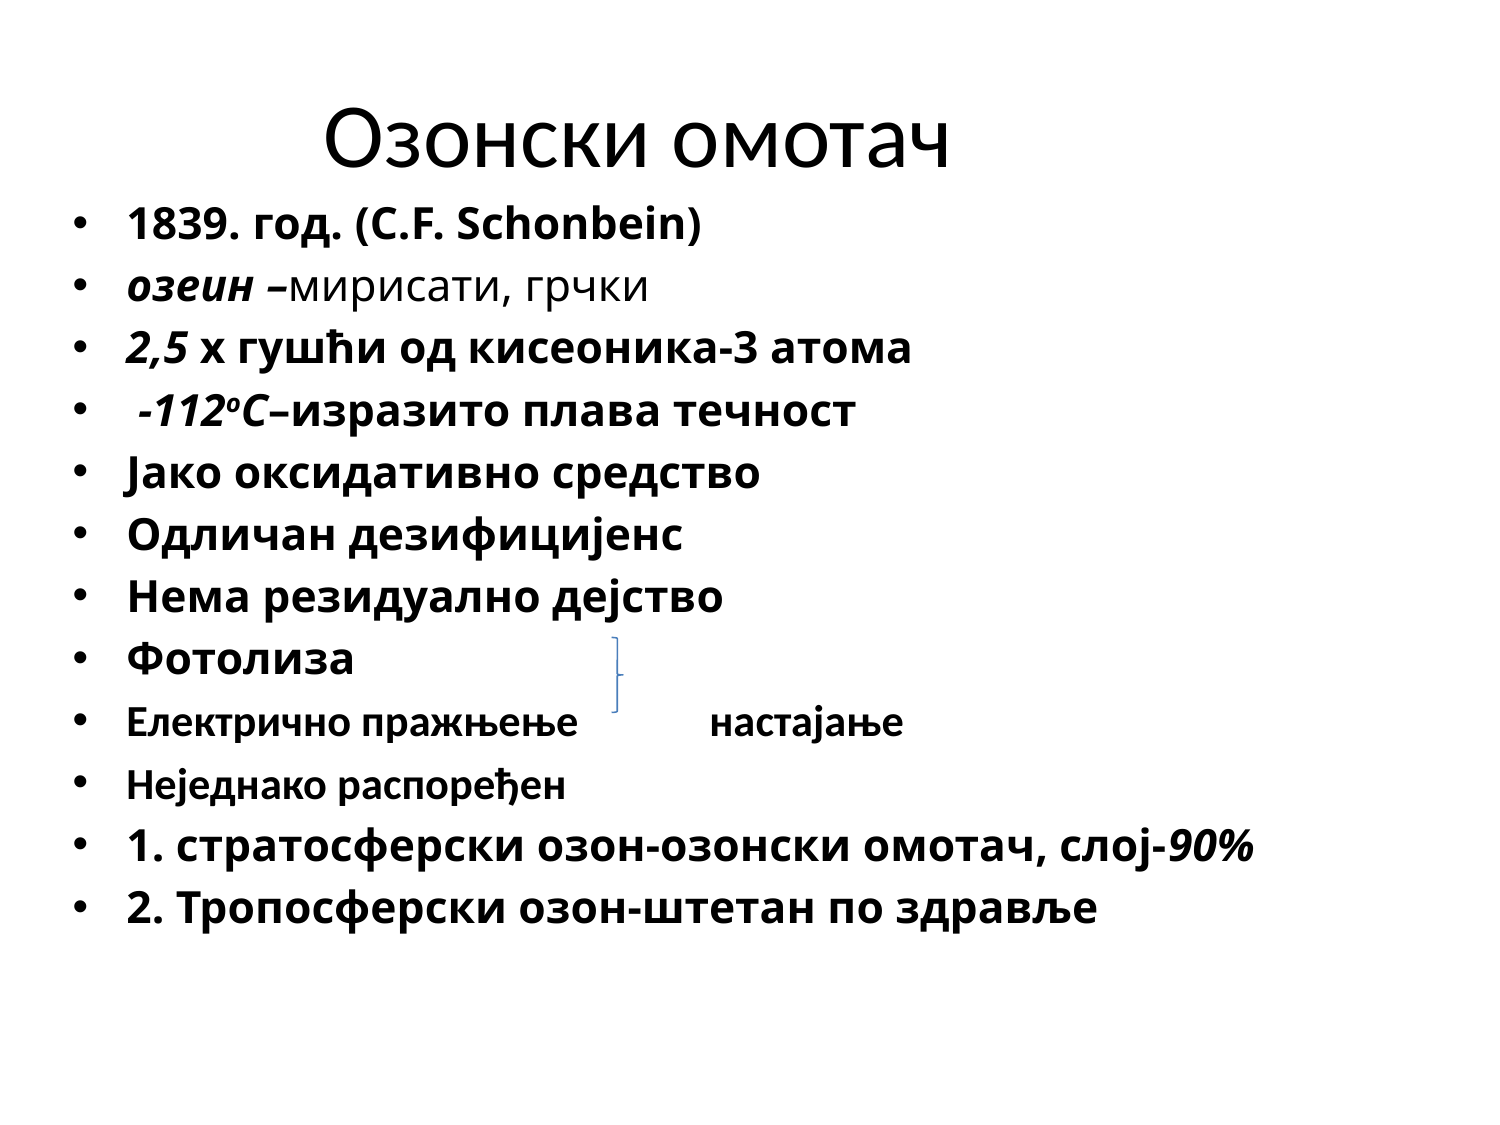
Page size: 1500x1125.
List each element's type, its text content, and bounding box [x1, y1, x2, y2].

list 1839. год. (C.F. Schonbein) озеин –мирисати, грчки 2,5 х гушћи од кисеоника-3 атома -112оC–изразито плава течност Јако оксидативно средство Одличан дезифицијенс Нема резидуално дејство Фотолиза Електрично пражњење настајање Неједнако распоређен 1. стратосферски озон-озонски омотач, слој-90% 2. Тропосферски озон-штетан по здравље [57, 187, 1281, 950]
title Озонски омотач [11, 24, 1287, 237]
text_box [611, 636, 624, 714]
